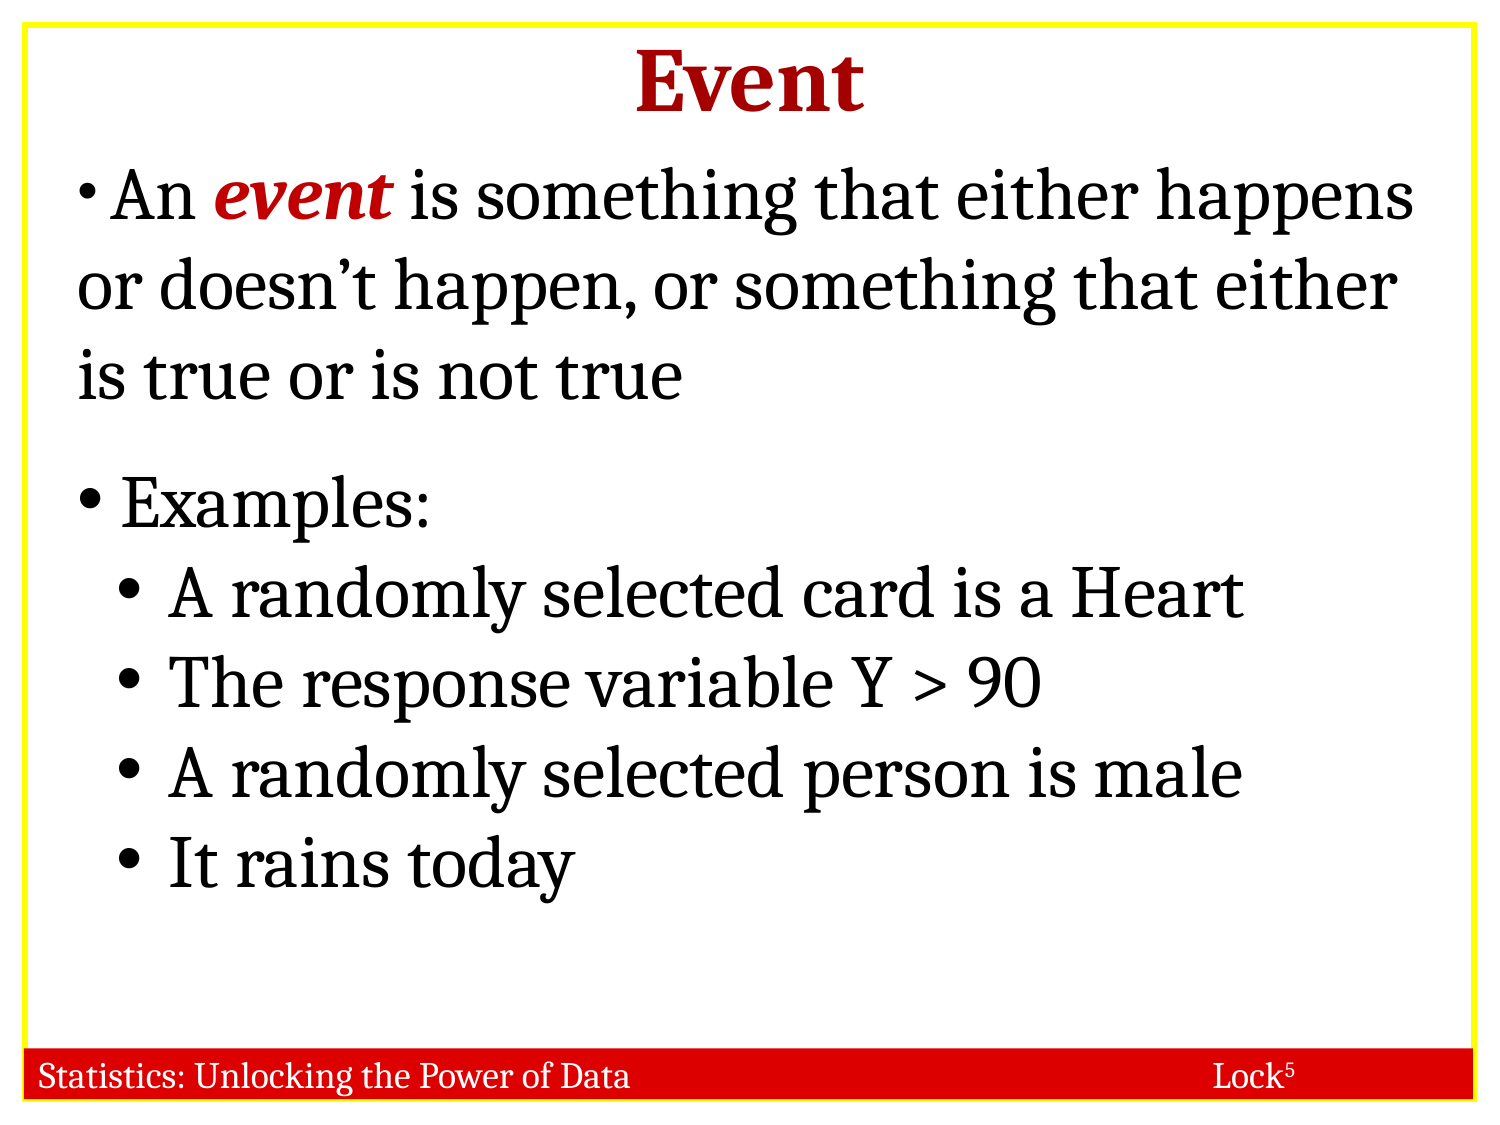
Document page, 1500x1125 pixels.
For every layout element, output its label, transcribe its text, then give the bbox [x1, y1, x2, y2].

text_box An event is something that either happens or doesn’t happen, or something that either is true or is not true Examples: A randomly selected card is a Heart The response variable Y > 90 A randomly selected person is male It rains today [62, 137, 1450, 910]
text_box Event [81, 12, 1419, 137]
